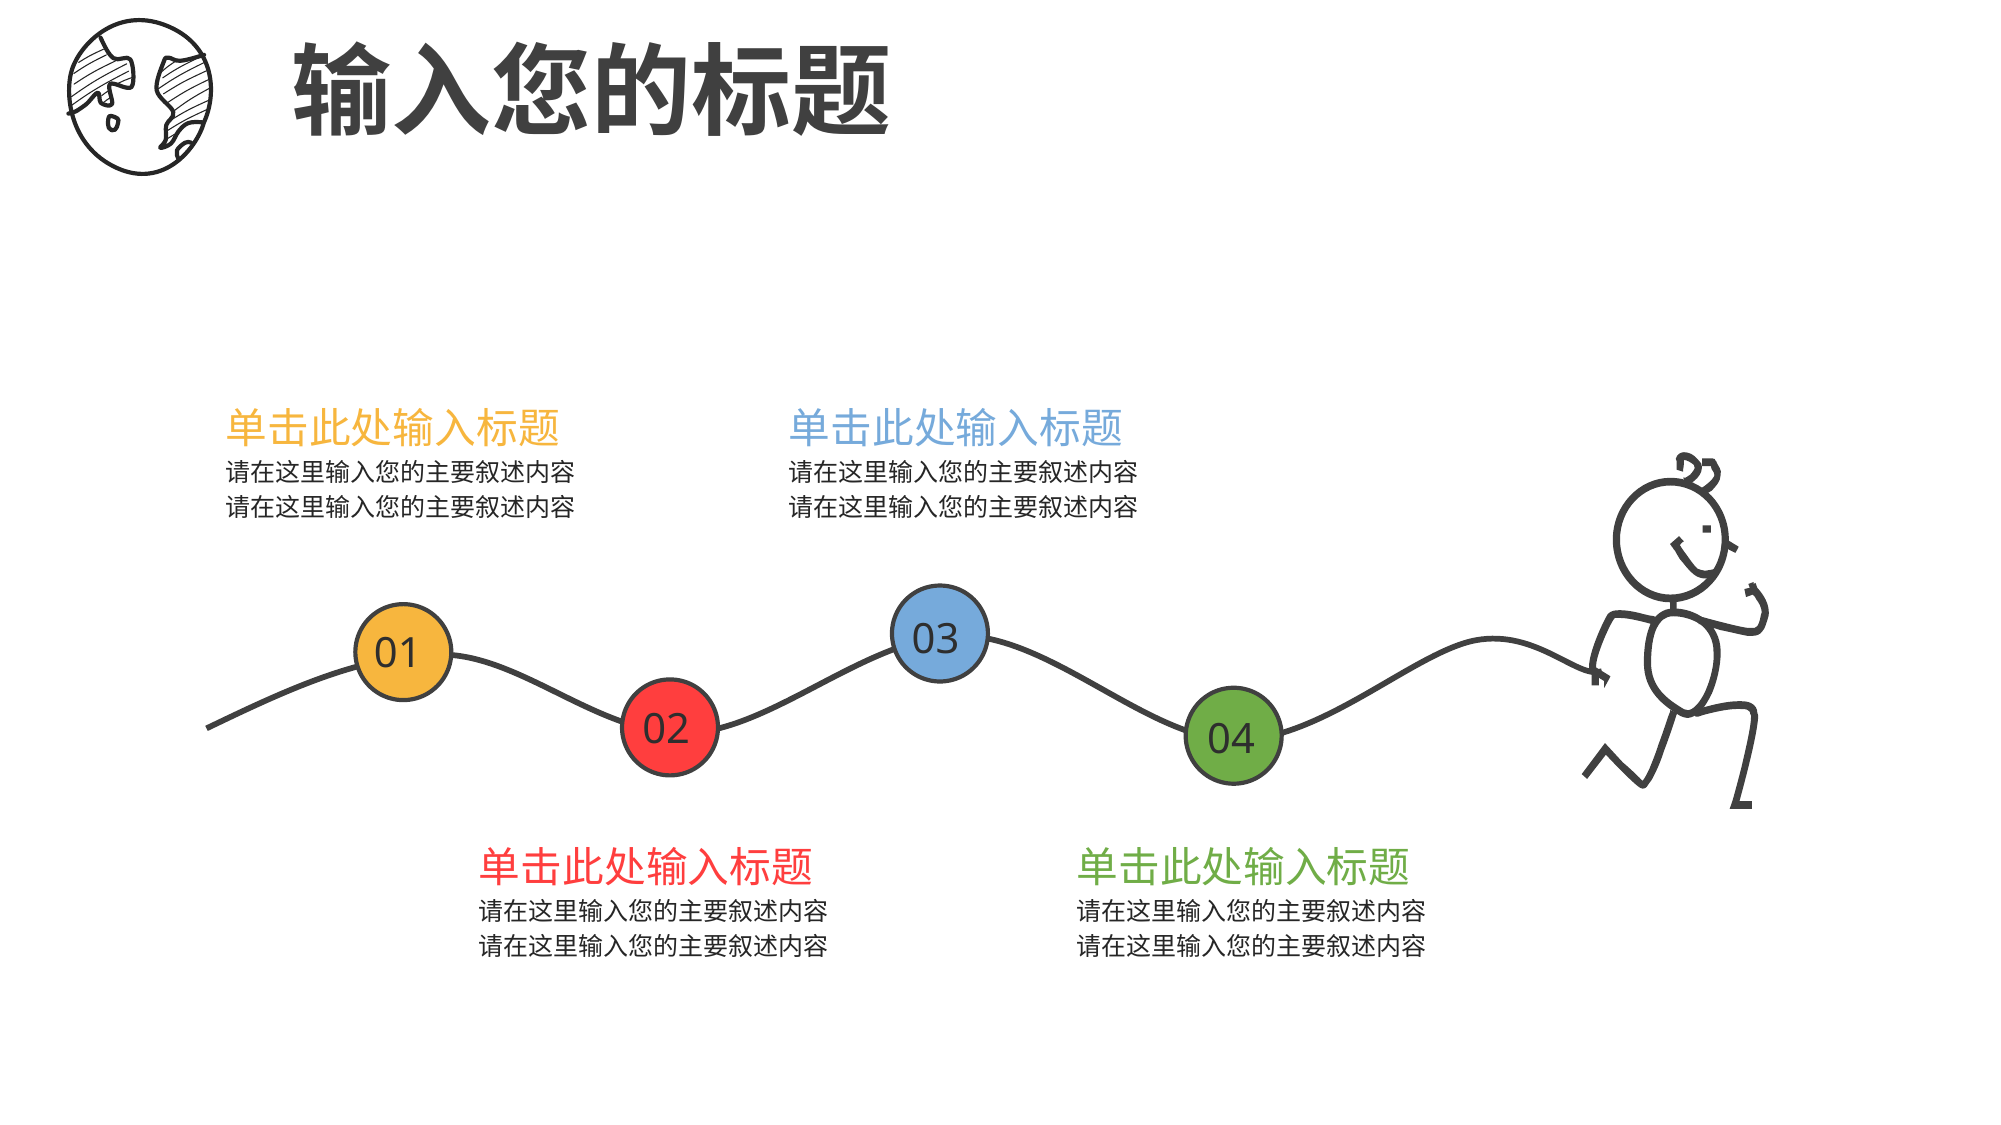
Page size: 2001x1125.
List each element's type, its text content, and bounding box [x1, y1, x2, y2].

text_box [725, 639, 1185, 731]
text_box 单击此处输入标题 请在这里输入您的主要叙述内容 请在这里输入您的主要叙述内容 [463, 833, 905, 968]
text_box [206, 654, 621, 730]
text_box [1241, 637, 1581, 732]
text_box 单击此处输入标题 请在这里输入您的主要叙述内容 请在这里输入您的主要叙述内容 [773, 394, 1215, 529]
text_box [65, 20, 215, 172]
text_box 输入您的标题 [276, 20, 907, 155]
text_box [1185, 687, 1290, 784]
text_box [1581, 452, 1769, 809]
text_box 单击此处输入标题 请在这里输入您的主要叙述内容 请在这里输入您的主要叙述内容 [210, 394, 651, 529]
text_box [355, 604, 457, 701]
text_box 单击此处输入标题 请在这里输入您的主要叙述内容 请在这里输入您的主要叙述内容 [1061, 833, 1502, 968]
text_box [621, 679, 725, 776]
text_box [891, 585, 995, 682]
